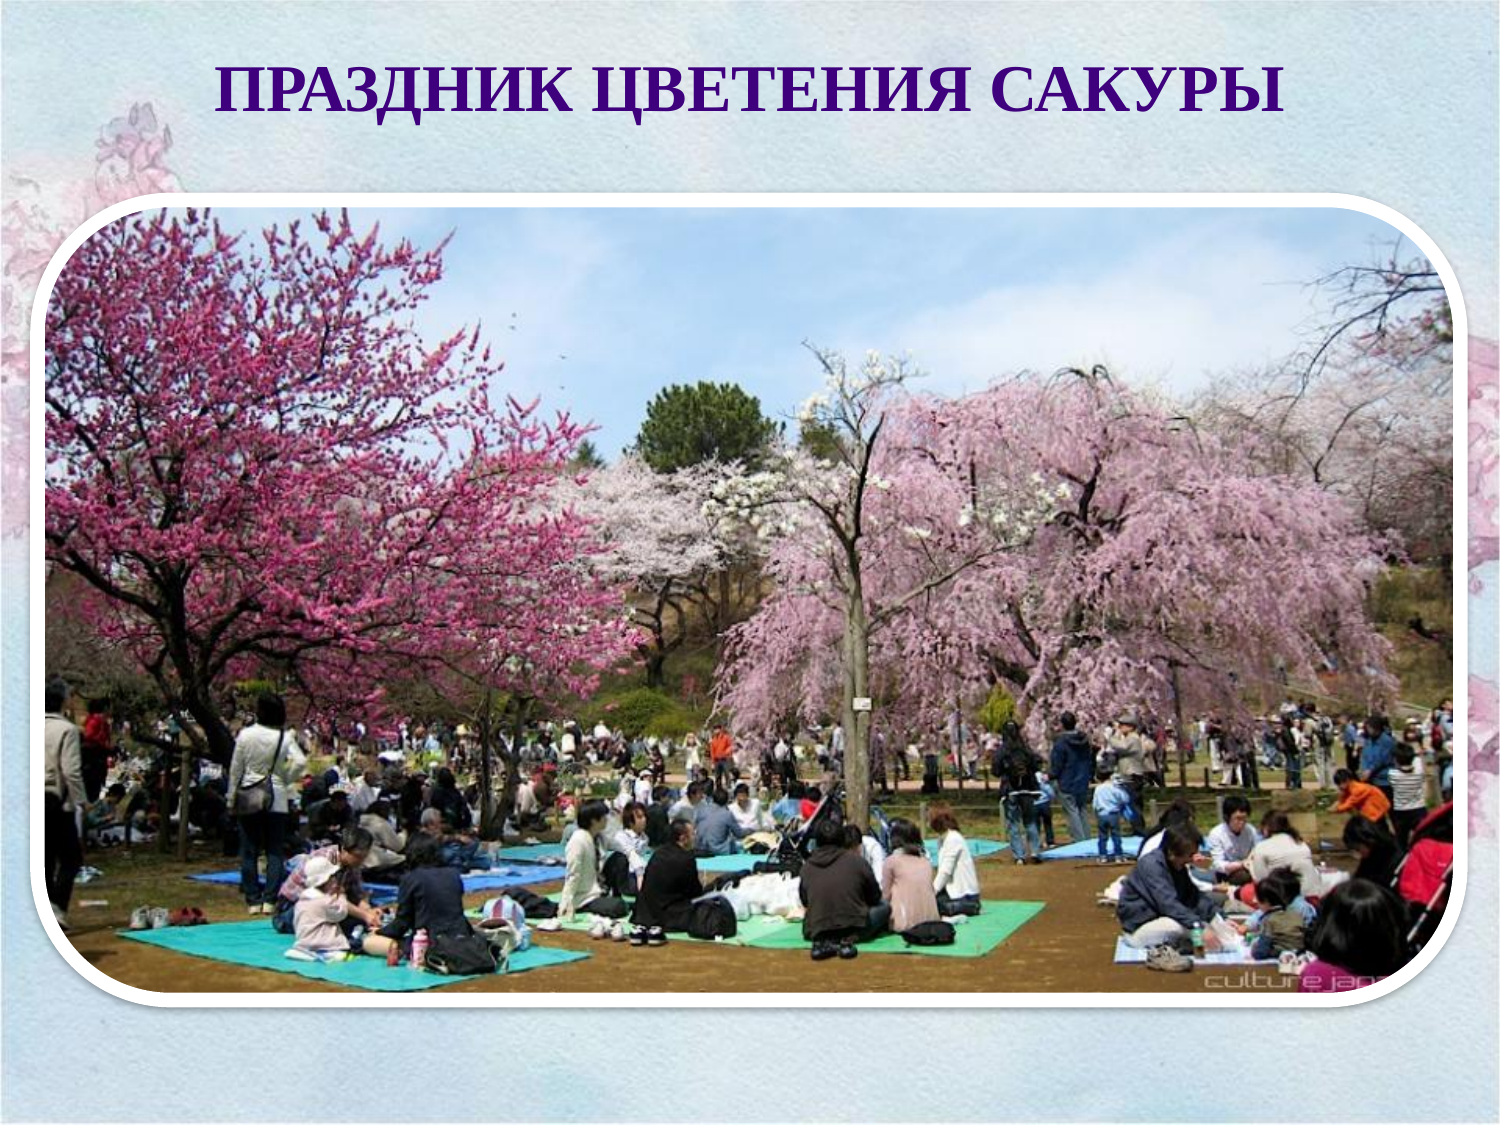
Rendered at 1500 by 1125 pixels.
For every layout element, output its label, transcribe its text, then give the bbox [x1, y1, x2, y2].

picture [0, 0, 1500, 1125]
text_box ПРАЗДНИК ЦВЕТЕНИЯ САКУРЫ [112, 37, 1388, 133]
